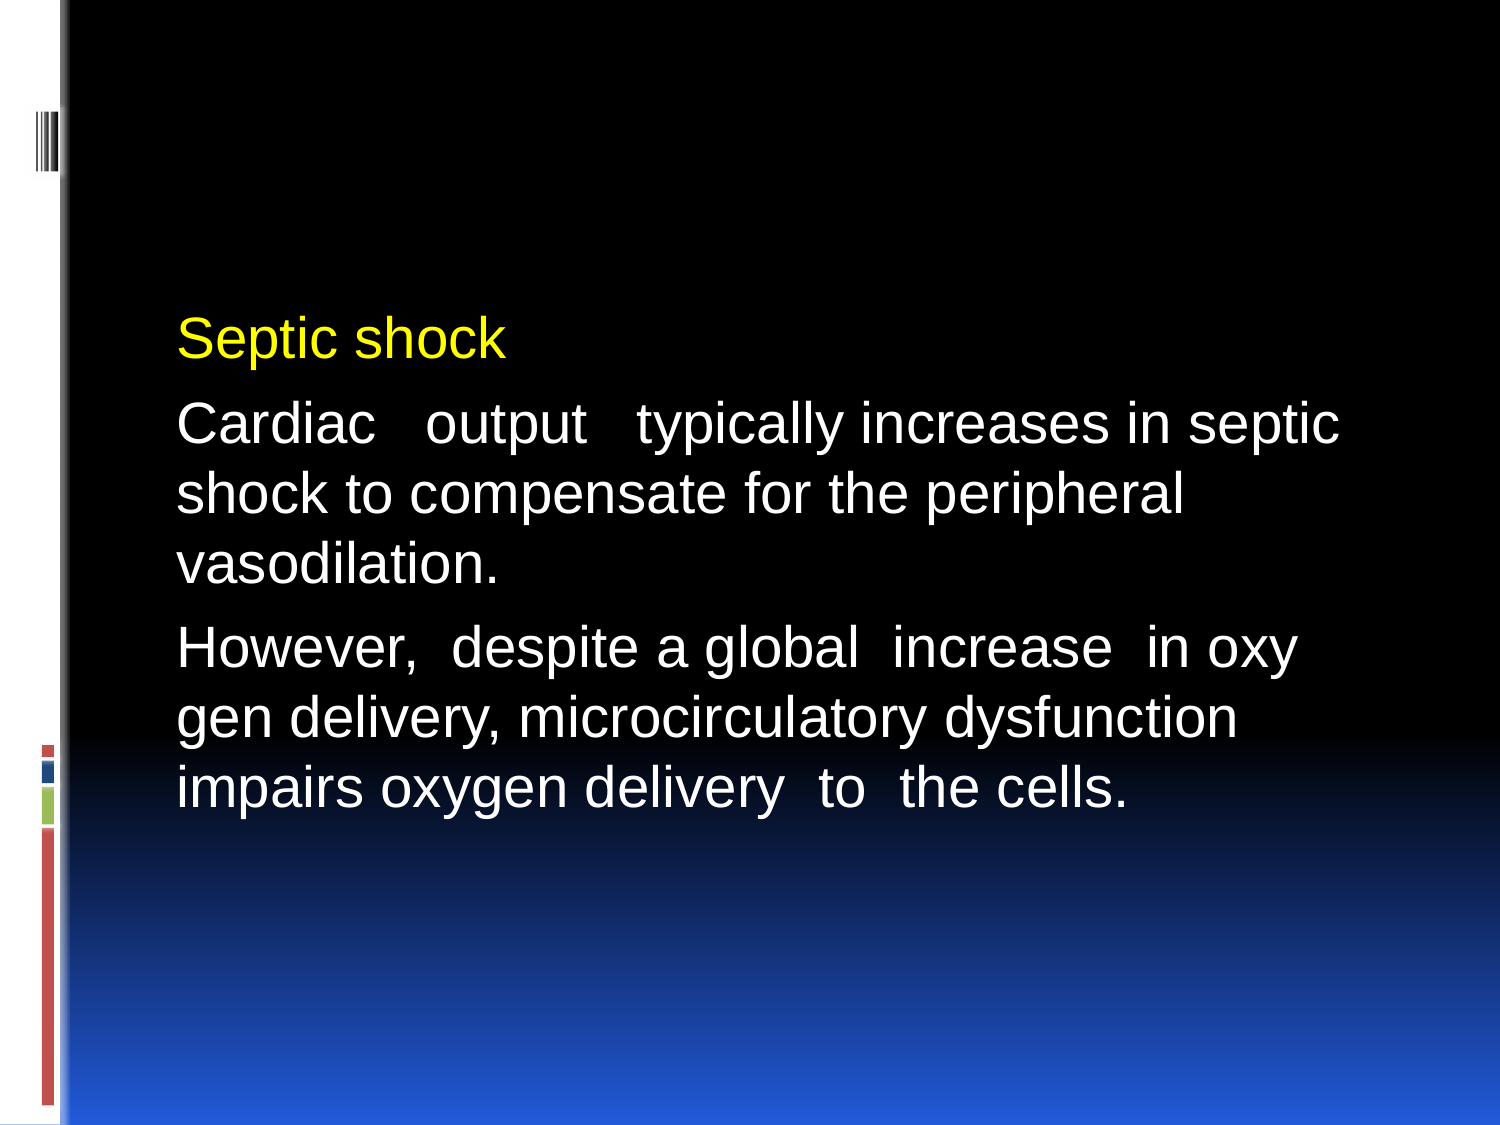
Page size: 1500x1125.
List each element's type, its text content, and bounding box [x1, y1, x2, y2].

list Septic shock Cardiac output typically increases in septic shock to compensate for the peripheral vasodilation. However, despite a global increase in oxy­ gen delivery, microcirculatory dysfunction impairs oxygen delivery to the cells. [149, 292, 1426, 1043]
